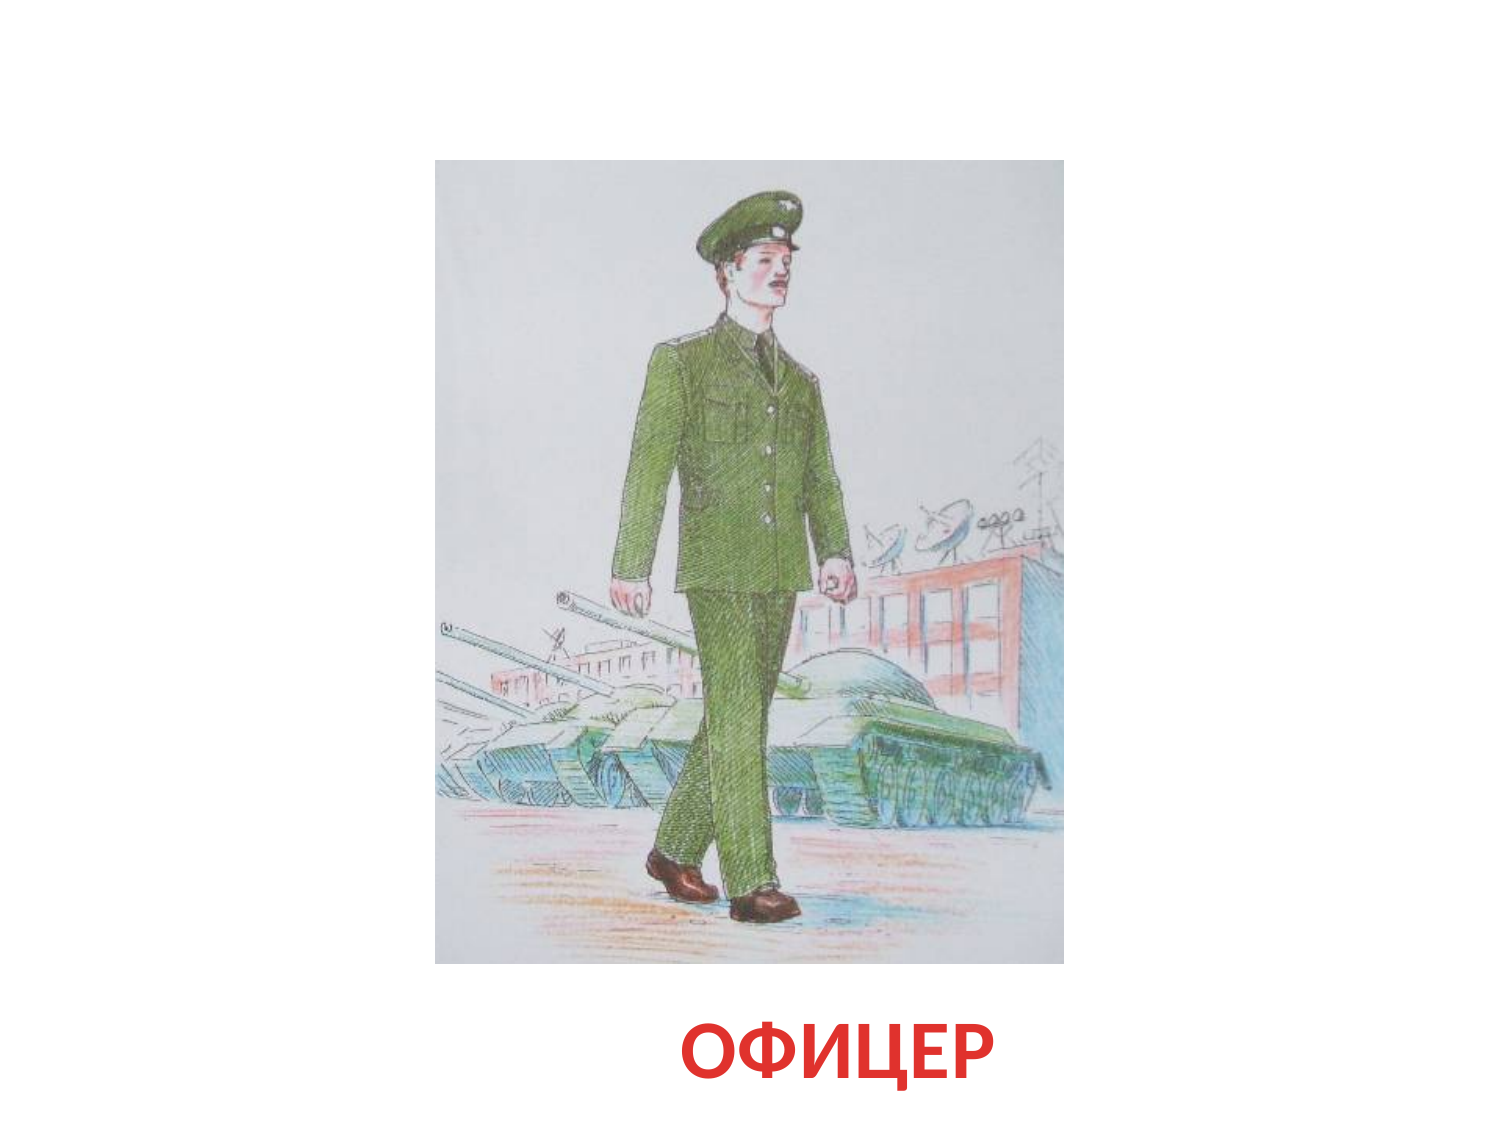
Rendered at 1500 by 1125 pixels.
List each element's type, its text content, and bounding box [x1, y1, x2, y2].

picture [435, 160, 1065, 965]
text_box ОФИЦЕР [395, 987, 1282, 1103]
